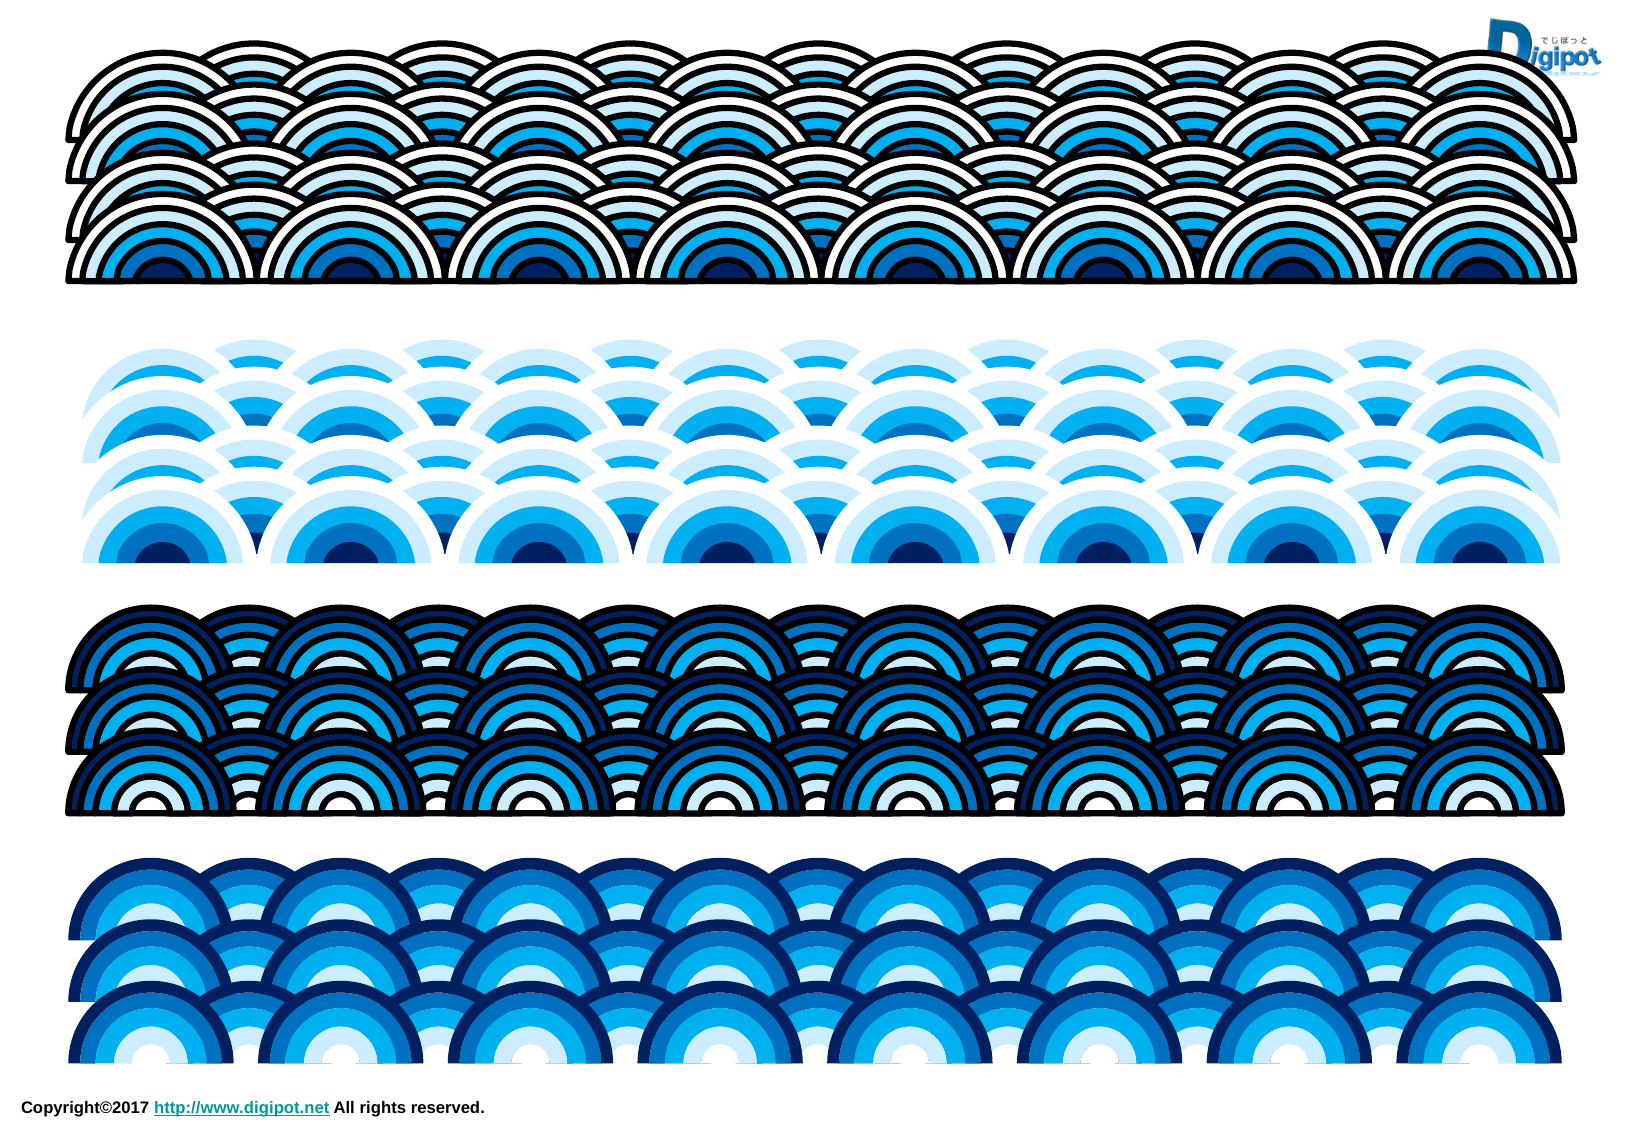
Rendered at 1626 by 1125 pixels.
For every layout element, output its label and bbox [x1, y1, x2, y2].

picture [1485, 18, 1602, 82]
text_box [68, 857, 1562, 1064]
picture [1503, 32, 1519, 43]
text_box [68, 607, 1562, 814]
text_box [68, 43, 1575, 282]
text_box [68, 325, 1575, 564]
